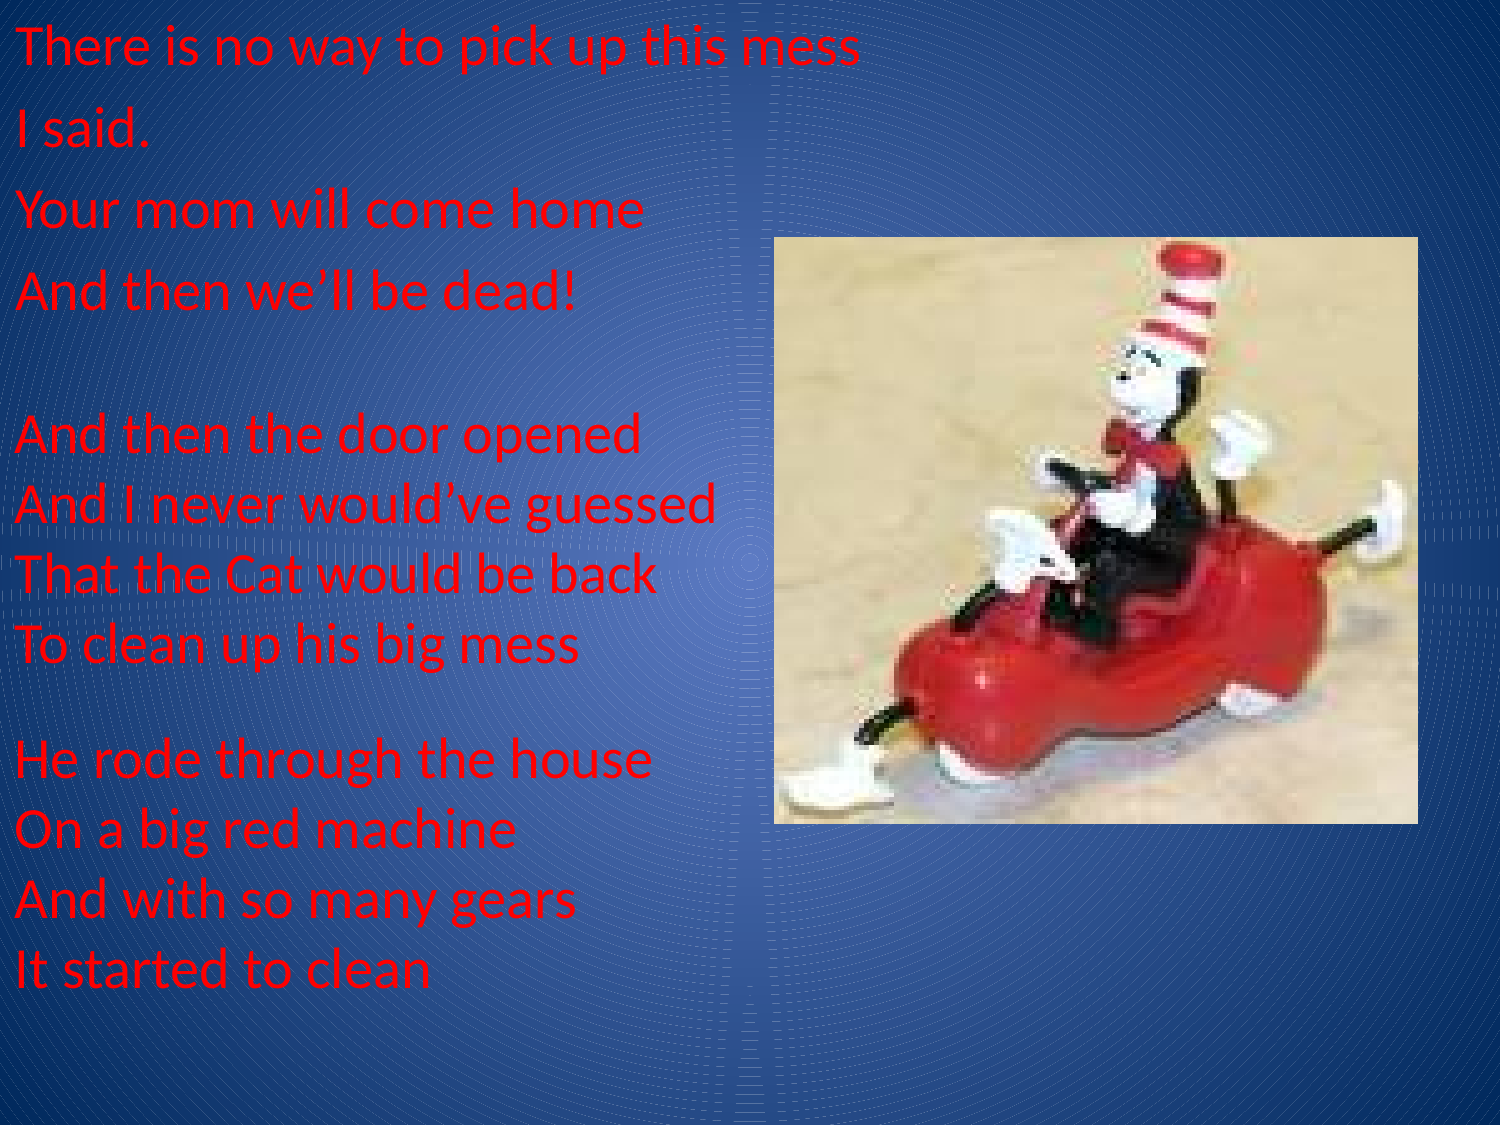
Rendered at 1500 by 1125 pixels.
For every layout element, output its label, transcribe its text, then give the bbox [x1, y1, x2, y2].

text_box And then the door opened And I never would’ve guessed That the Cat would be back To clean up his big mess [0, 387, 763, 683]
list There is no way to pick up this mess I said. Your mom will come home And then we’ll be dead! [0, 0, 888, 375]
picture [774, 237, 1419, 824]
text_box He rode through the house On a big red machine And with so many gears It started to clean [0, 712, 688, 1008]
